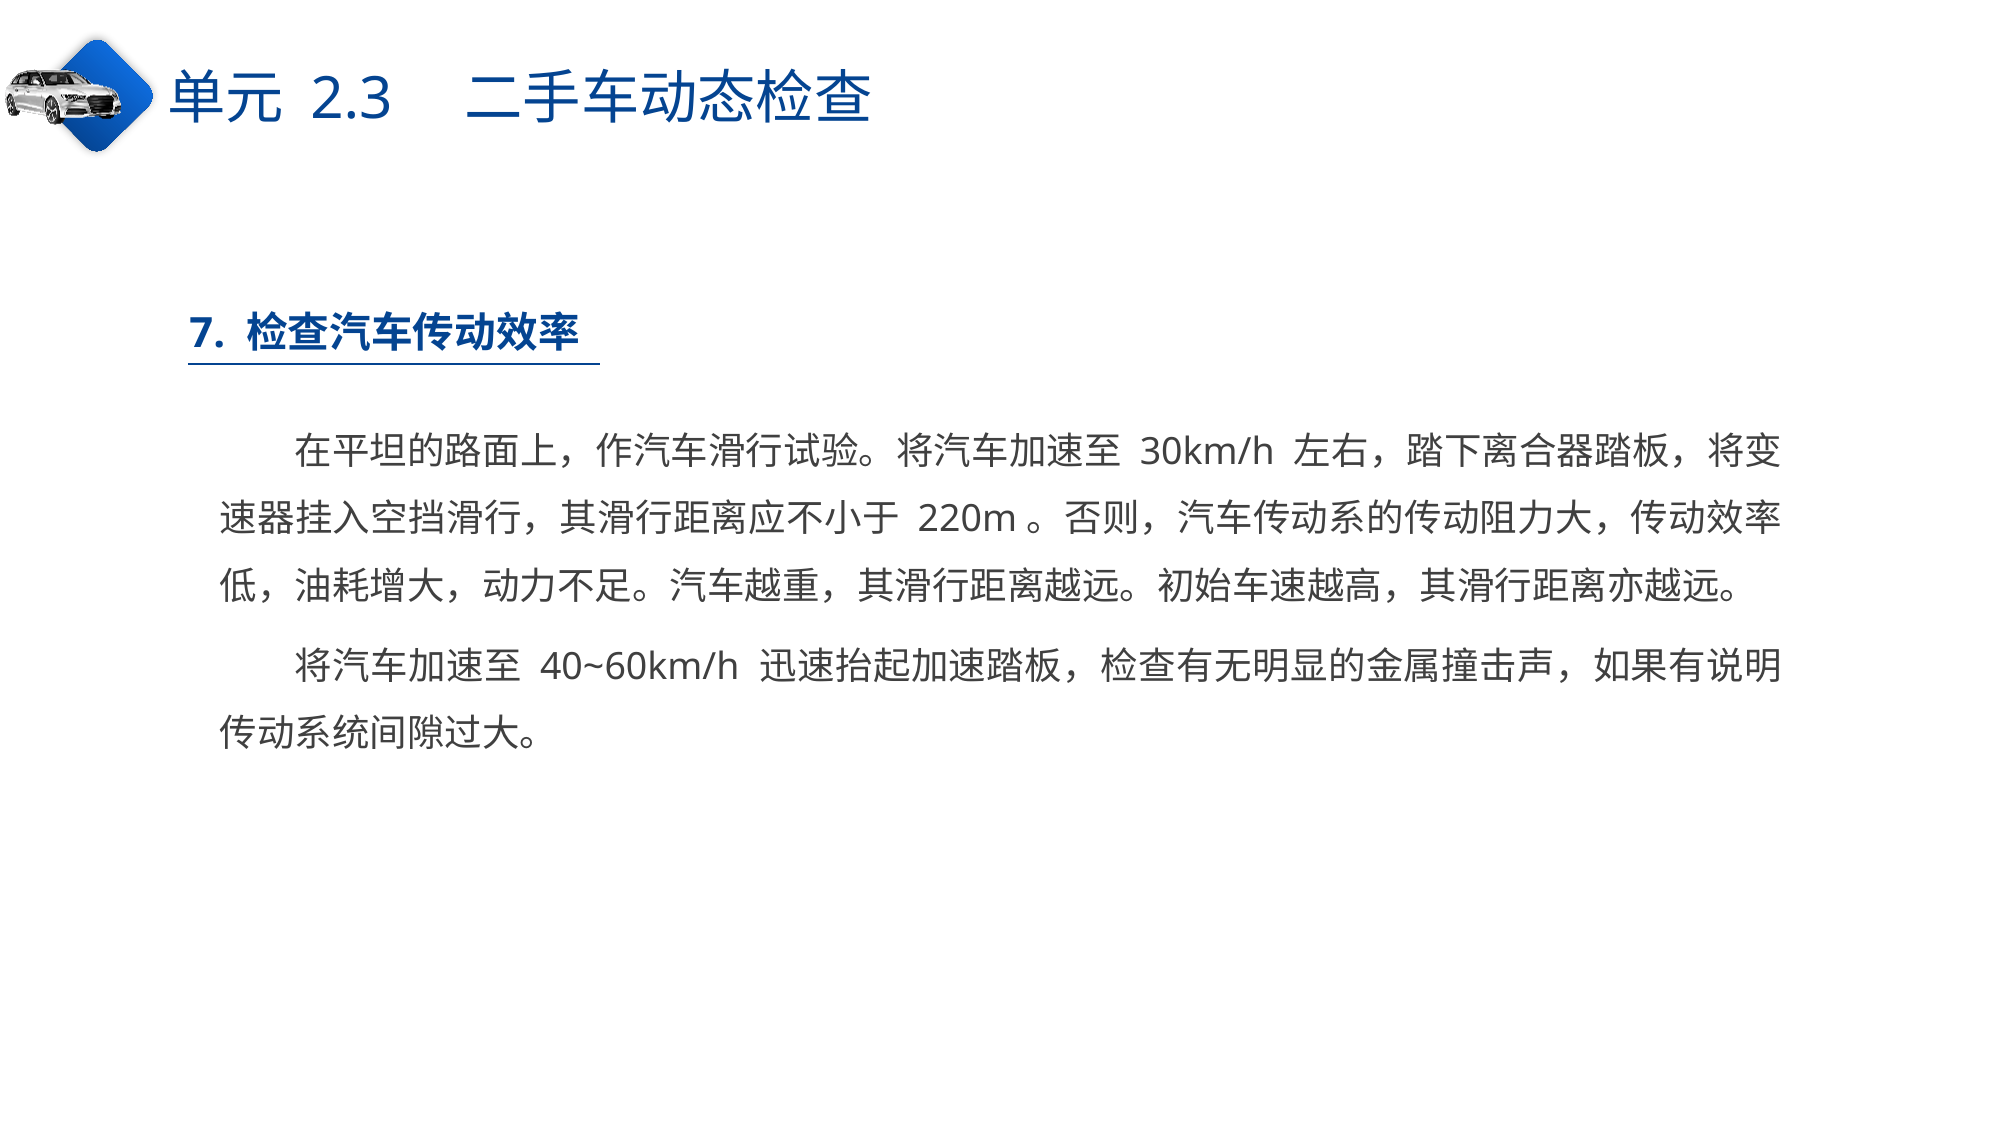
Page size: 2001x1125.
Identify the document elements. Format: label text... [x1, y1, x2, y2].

text_box 单元 2.3 二手车动态检查 [152, 52, 888, 138]
picture [0, 31, 125, 157]
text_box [174, 297, 1330, 364]
text_box 在平坦的路面上，作汽车滑行试验。将汽车加速至 30km/h 左右，踏下离合器踏板，将变速器挂入空挡滑行，其滑行距离应不小于 220m。否则，汽车传动系的传动阻力大，传动效率低，油耗增大，动力不足。汽车越重，其滑行距离越远。初始车速越高，其滑行距离亦越远。 将汽车加速至 40~60km/h 迅速抬起加速踏板，检查有无明显的金属撞击声，如果有说明传动系统间隙过大。 [204, 397, 1797, 762]
